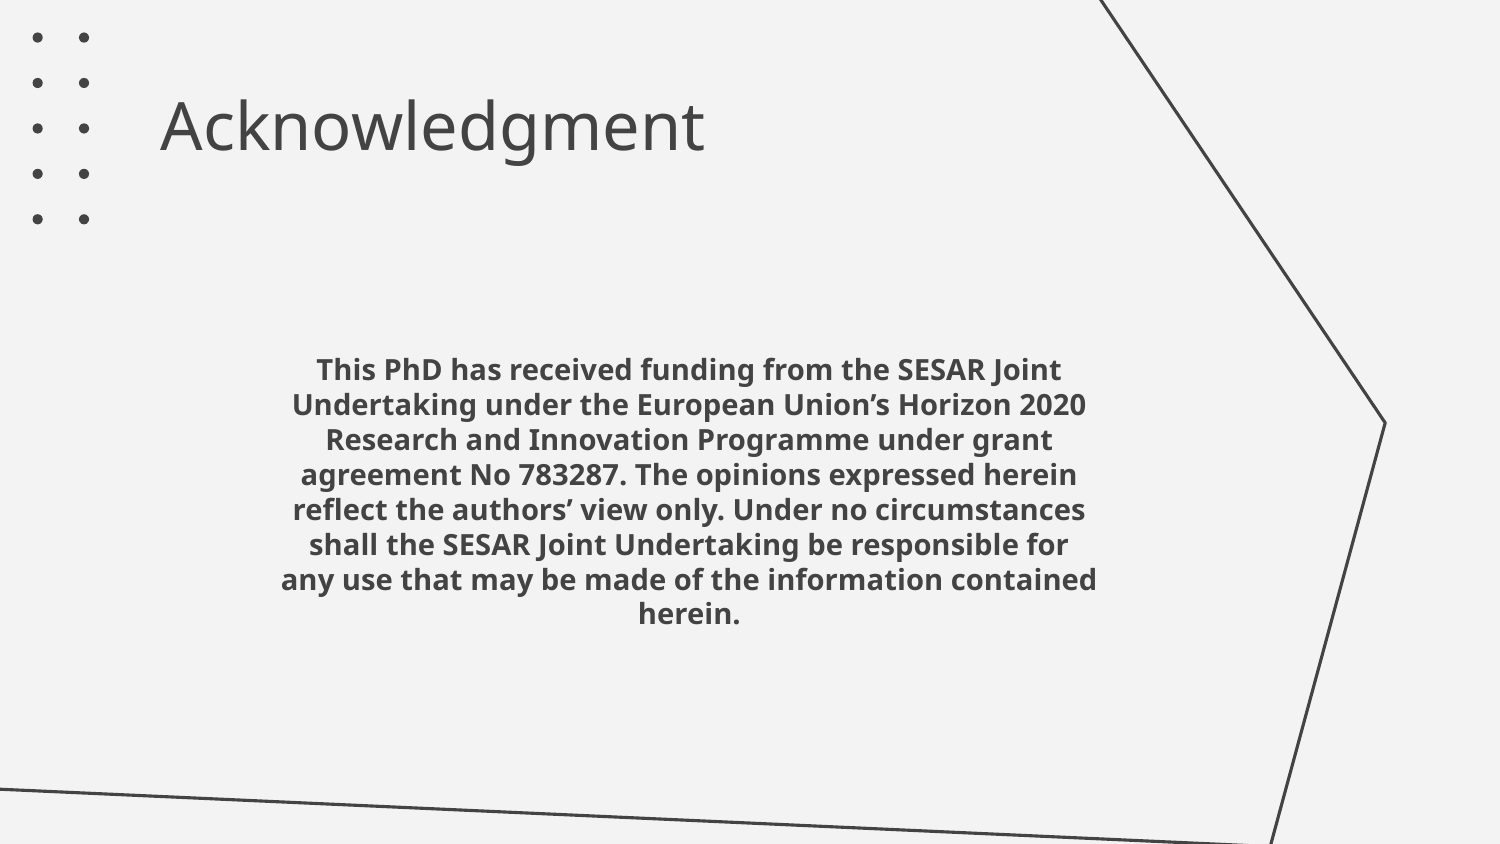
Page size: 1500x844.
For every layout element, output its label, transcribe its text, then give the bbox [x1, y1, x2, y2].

title Acknowledgment [145, 20, 1234, 180]
text_box This PhD has received funding from the SESAR Joint Undertaking under the European Union’s Horizon 2020 Research and Innovation Programme under grant agreement No 783287. The opinions expressed herein reflect the authors’ view only. Under no circumstances shall the SESAR Joint Undertaking be responsible for any use that may be made of the information contained herein. [264, 336, 1115, 431]
